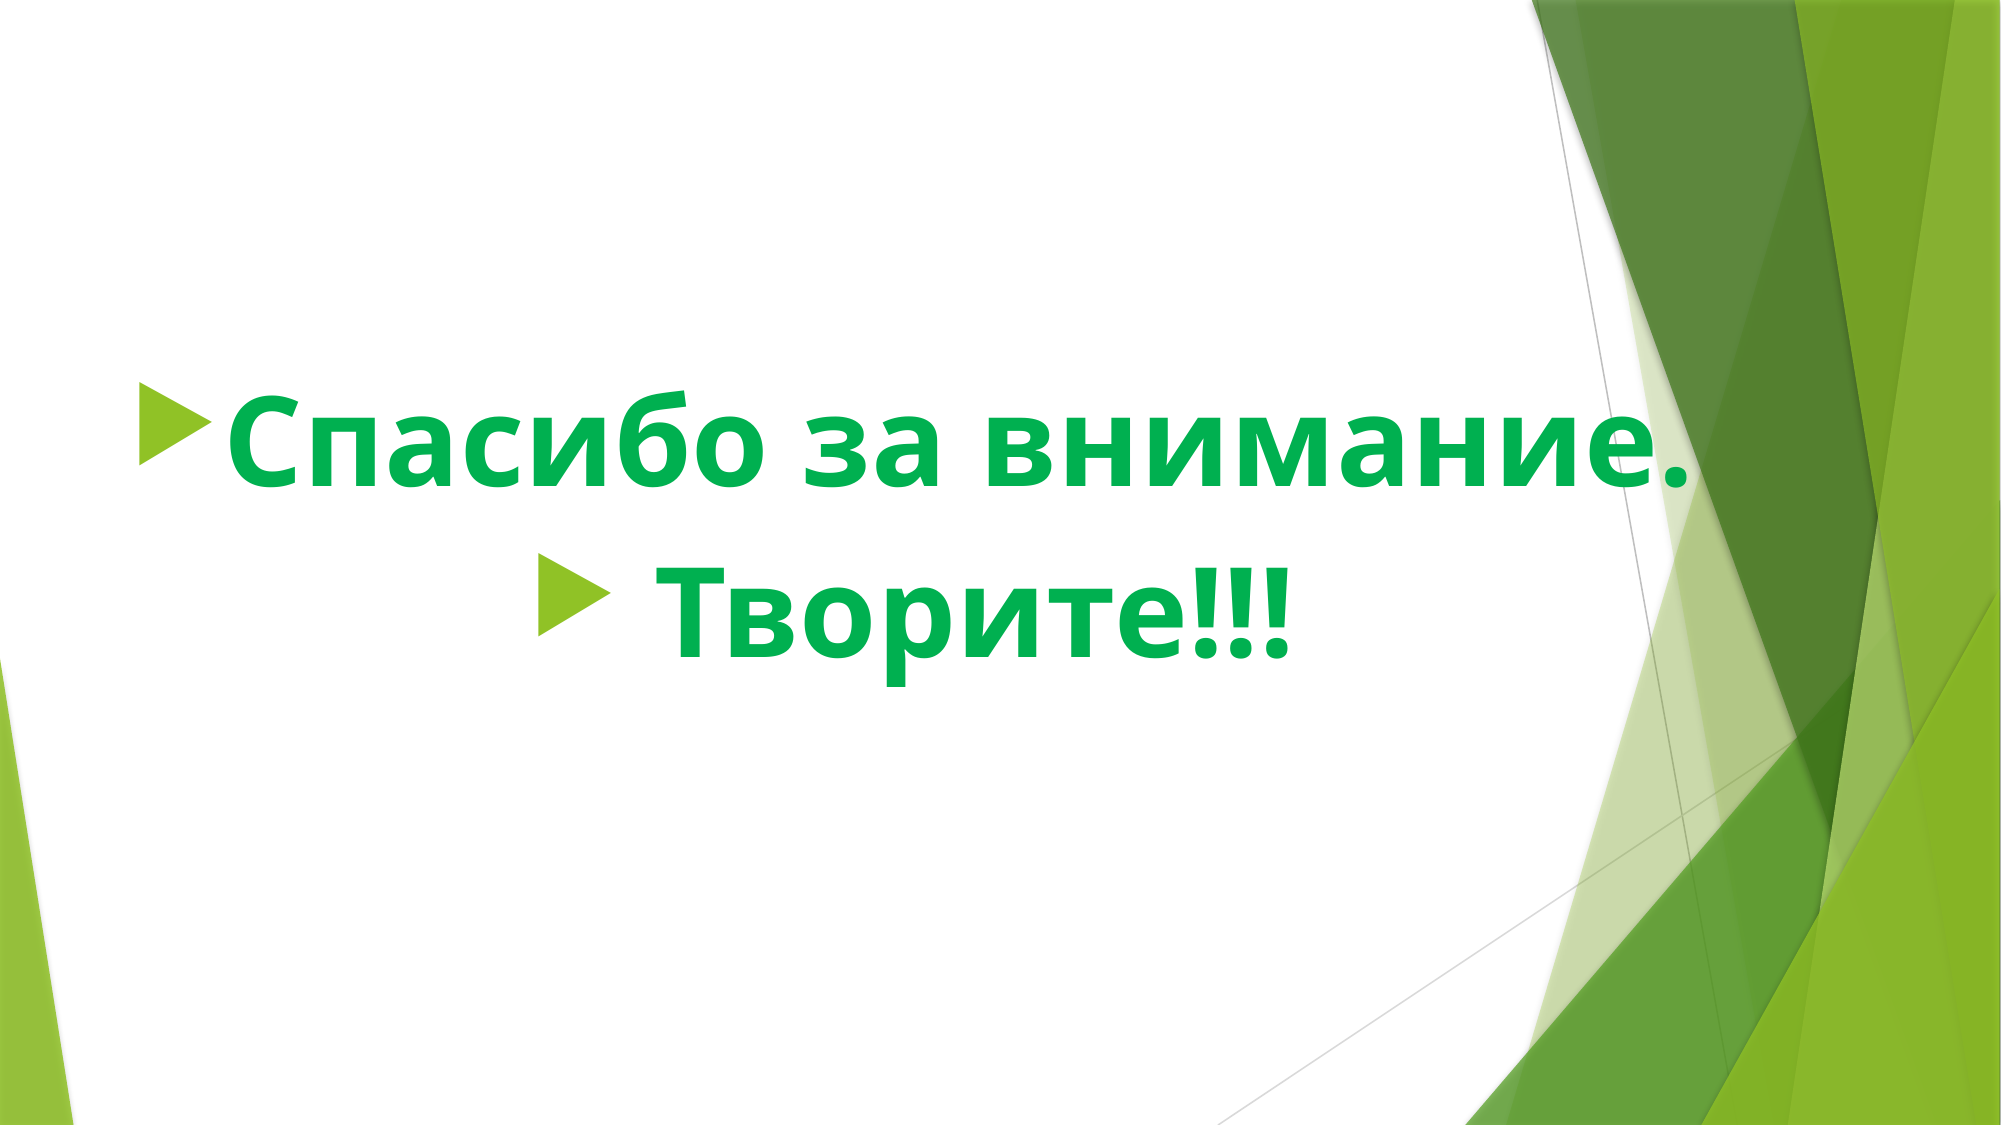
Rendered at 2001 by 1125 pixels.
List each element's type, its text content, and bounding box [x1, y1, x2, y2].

list Спасибо за внимание. Творите!!! [111, 354, 1715, 992]
